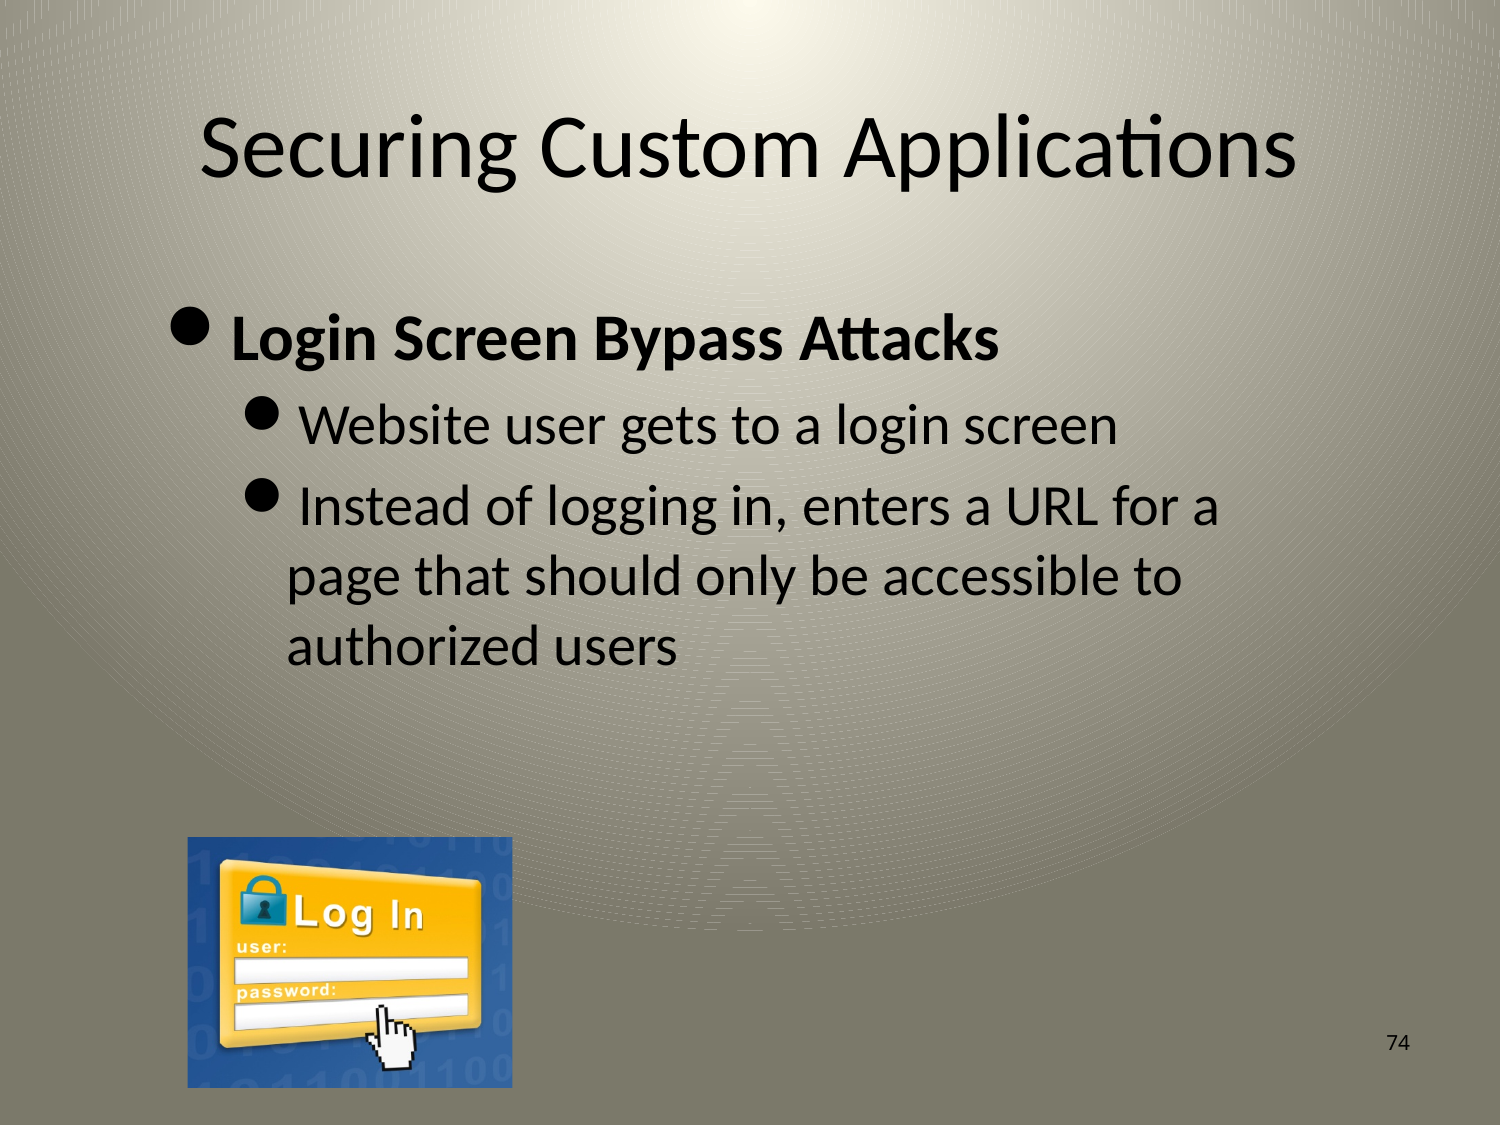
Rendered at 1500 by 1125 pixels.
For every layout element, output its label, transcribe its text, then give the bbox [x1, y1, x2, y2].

title Securing Custom Applications [150, 37, 1350, 245]
list Login Screen Bypass Attacks Website user gets to a login screen Instead of logging in, enters a URL for a page that should only be accessible to authorized users [150, 286, 1350, 993]
picture [187, 837, 513, 1088]
slide_number 74 [1074, 1021, 1425, 1067]
